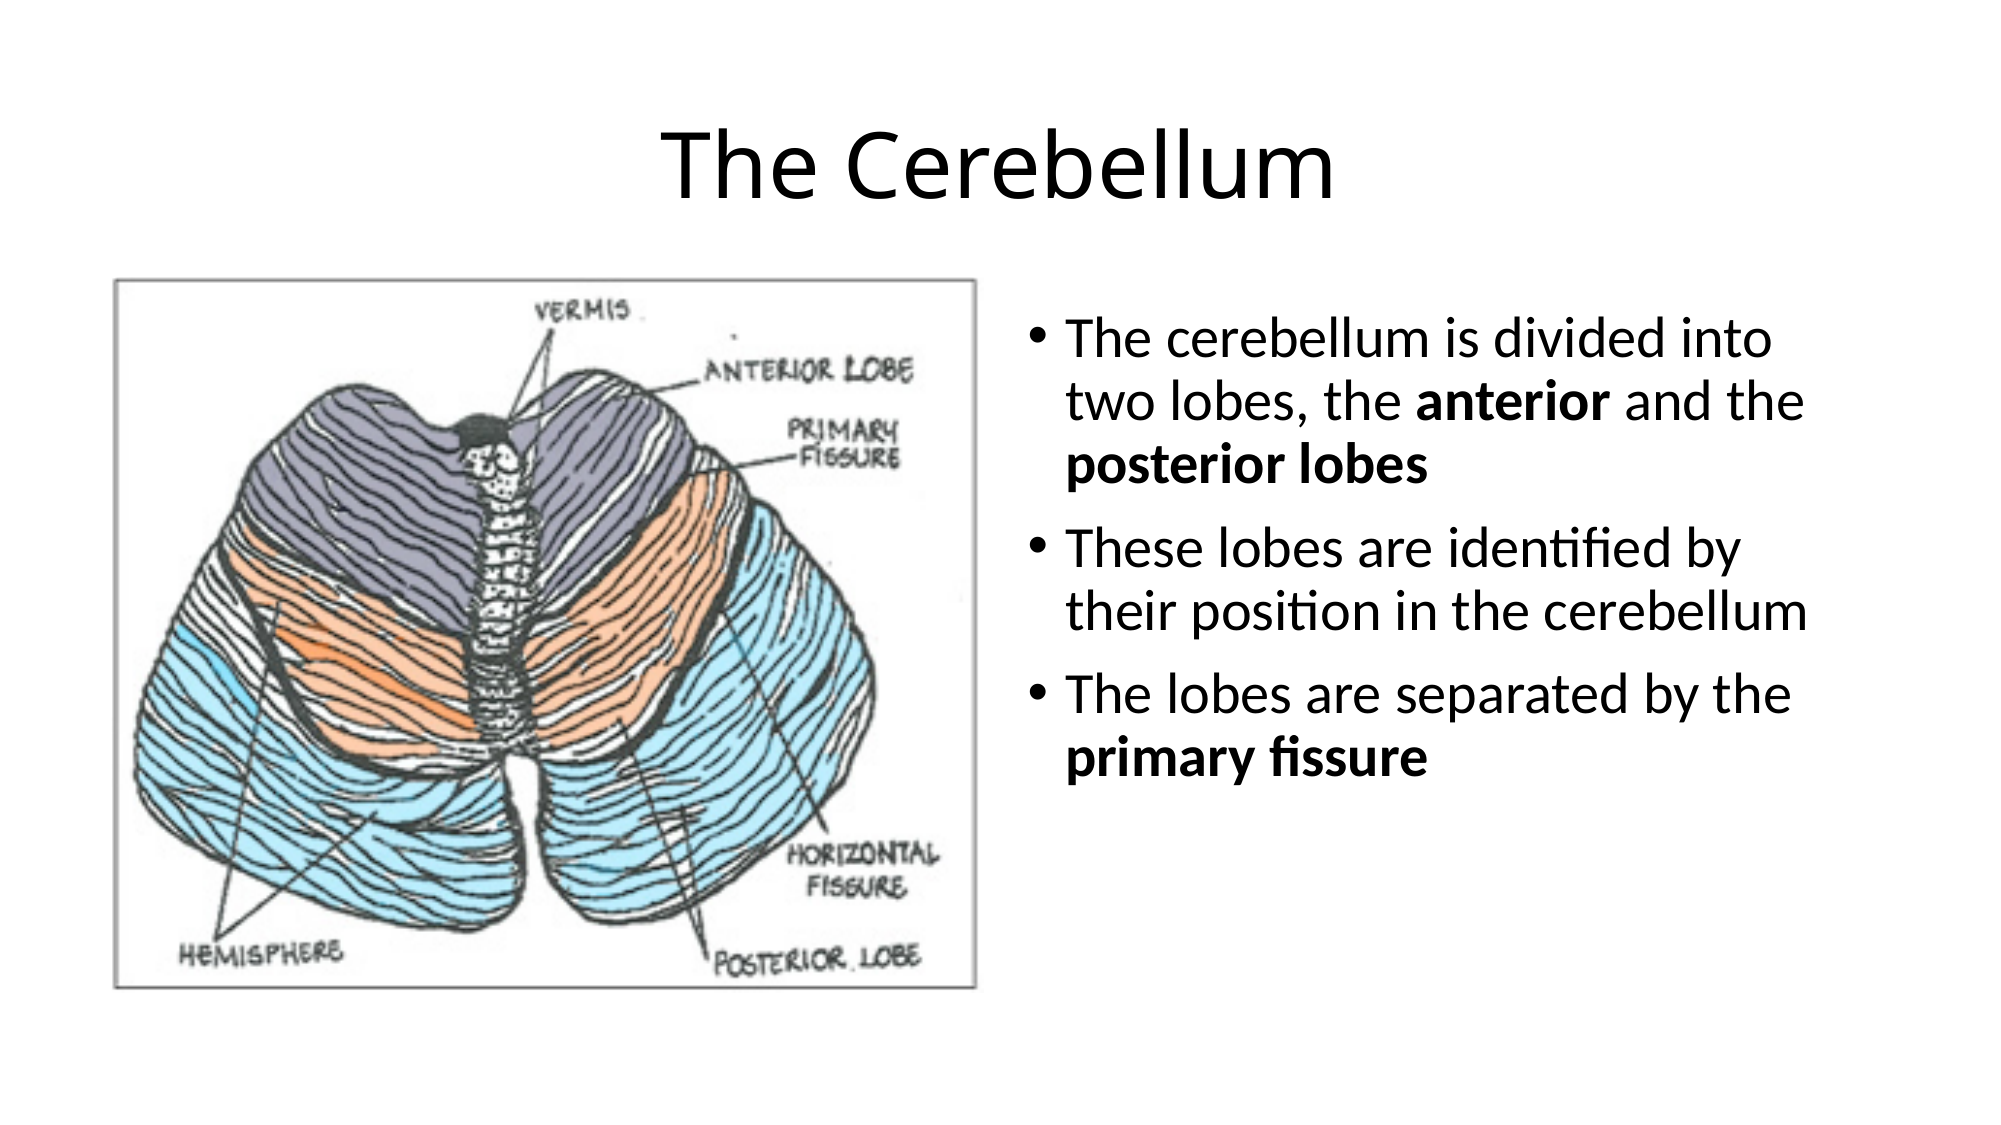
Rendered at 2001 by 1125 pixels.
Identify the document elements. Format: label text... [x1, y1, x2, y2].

title The Cerebellum [137, 59, 1863, 278]
picture [111, 277, 984, 993]
list The cerebellum is divided into two lobes, the anterior and the posterior lobes These lobes are identified by their position in the cerebellum The lobes are separated by the primary fissure [1012, 299, 1863, 1014]
